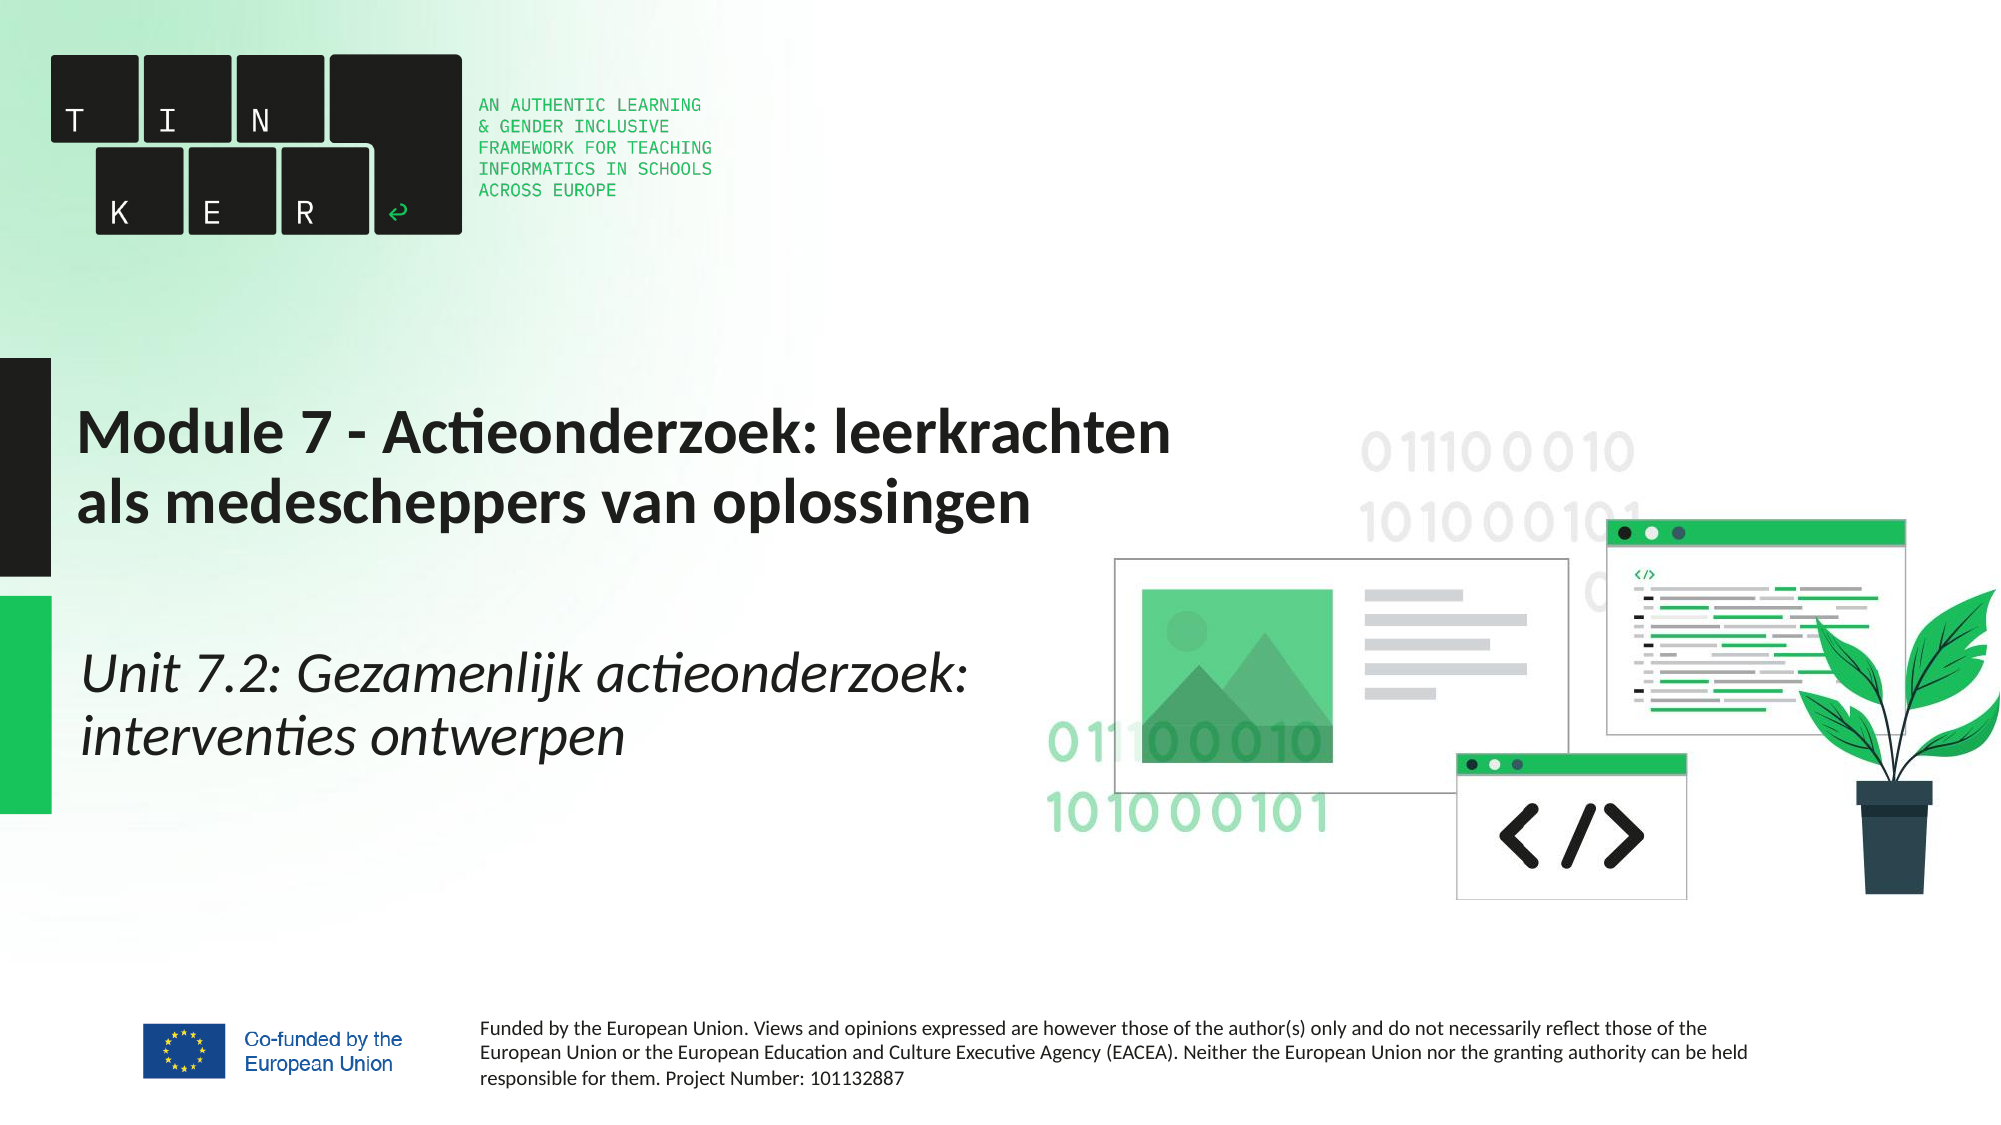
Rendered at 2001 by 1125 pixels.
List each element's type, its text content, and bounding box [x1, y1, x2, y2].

picture [0, 0, 843, 1125]
title Module 7 - Actieonderzoek: leerkrachten als medescheppers van oplossingen [61, 358, 1196, 578]
subtitle Unit 7.2: Gezamenlijk actieonderzoek: interventies ontwerpen [65, 599, 1197, 812]
picture [1047, 431, 2000, 900]
